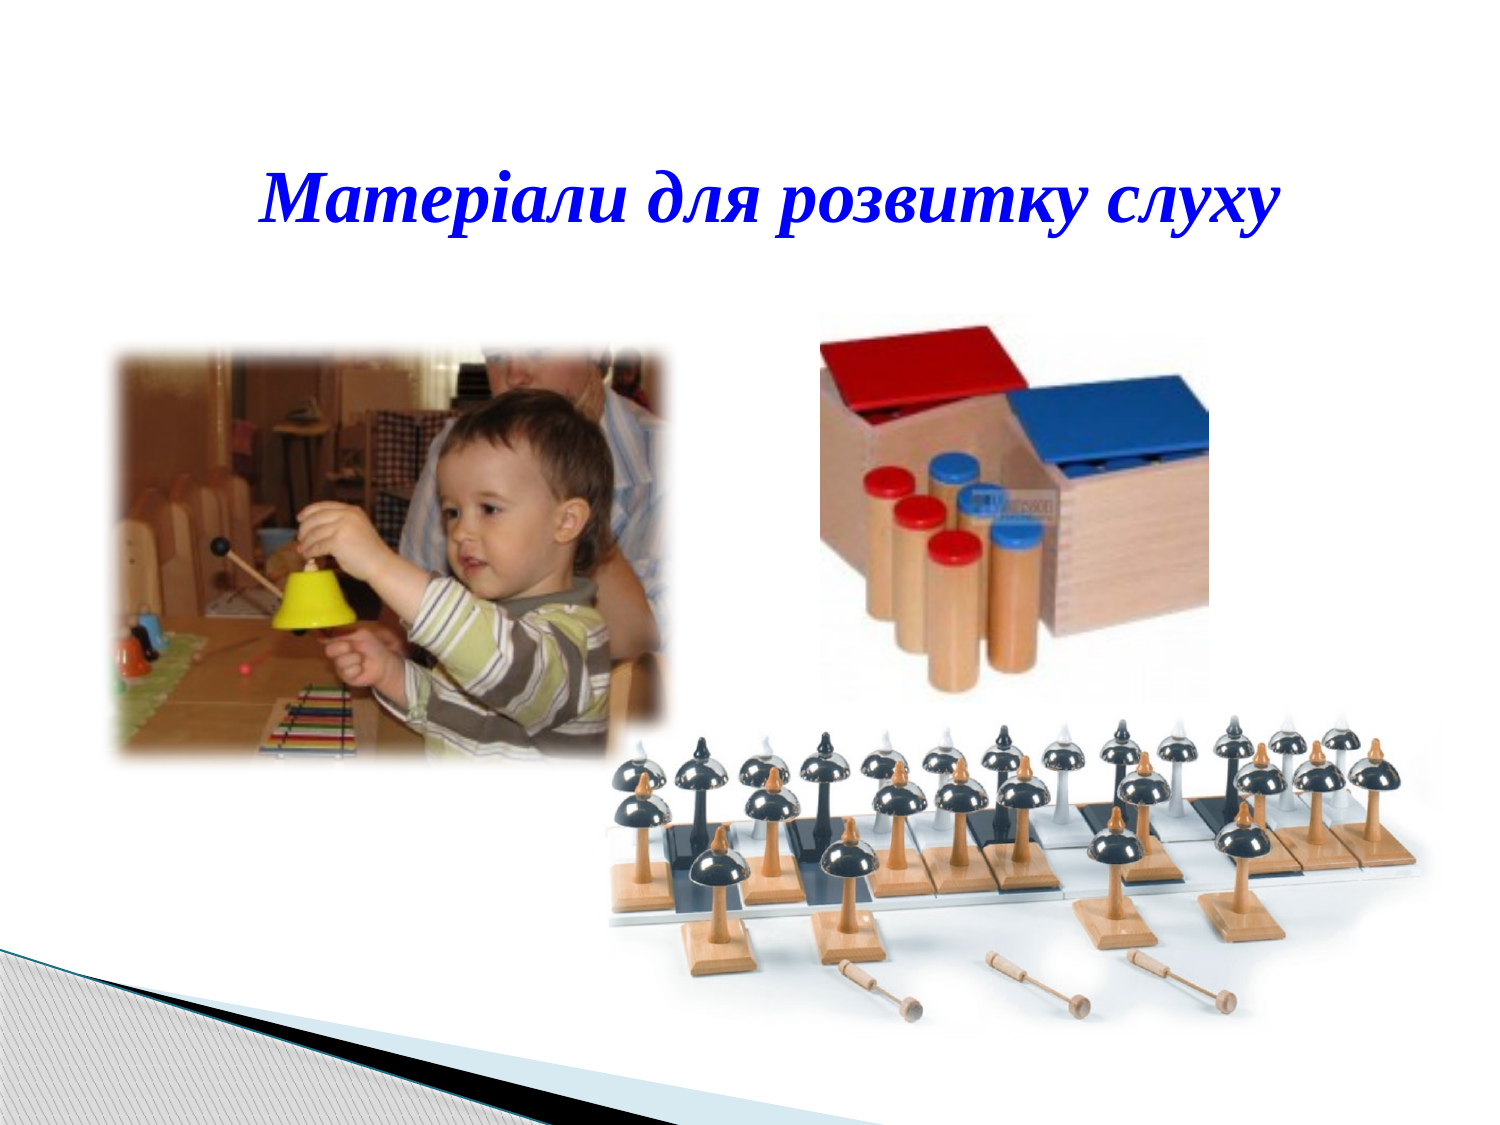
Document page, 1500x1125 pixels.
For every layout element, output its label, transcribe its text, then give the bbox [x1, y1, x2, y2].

picture [100, 314, 1445, 1039]
text_box Матеріали для розвитку слуху [230, 139, 1311, 315]
